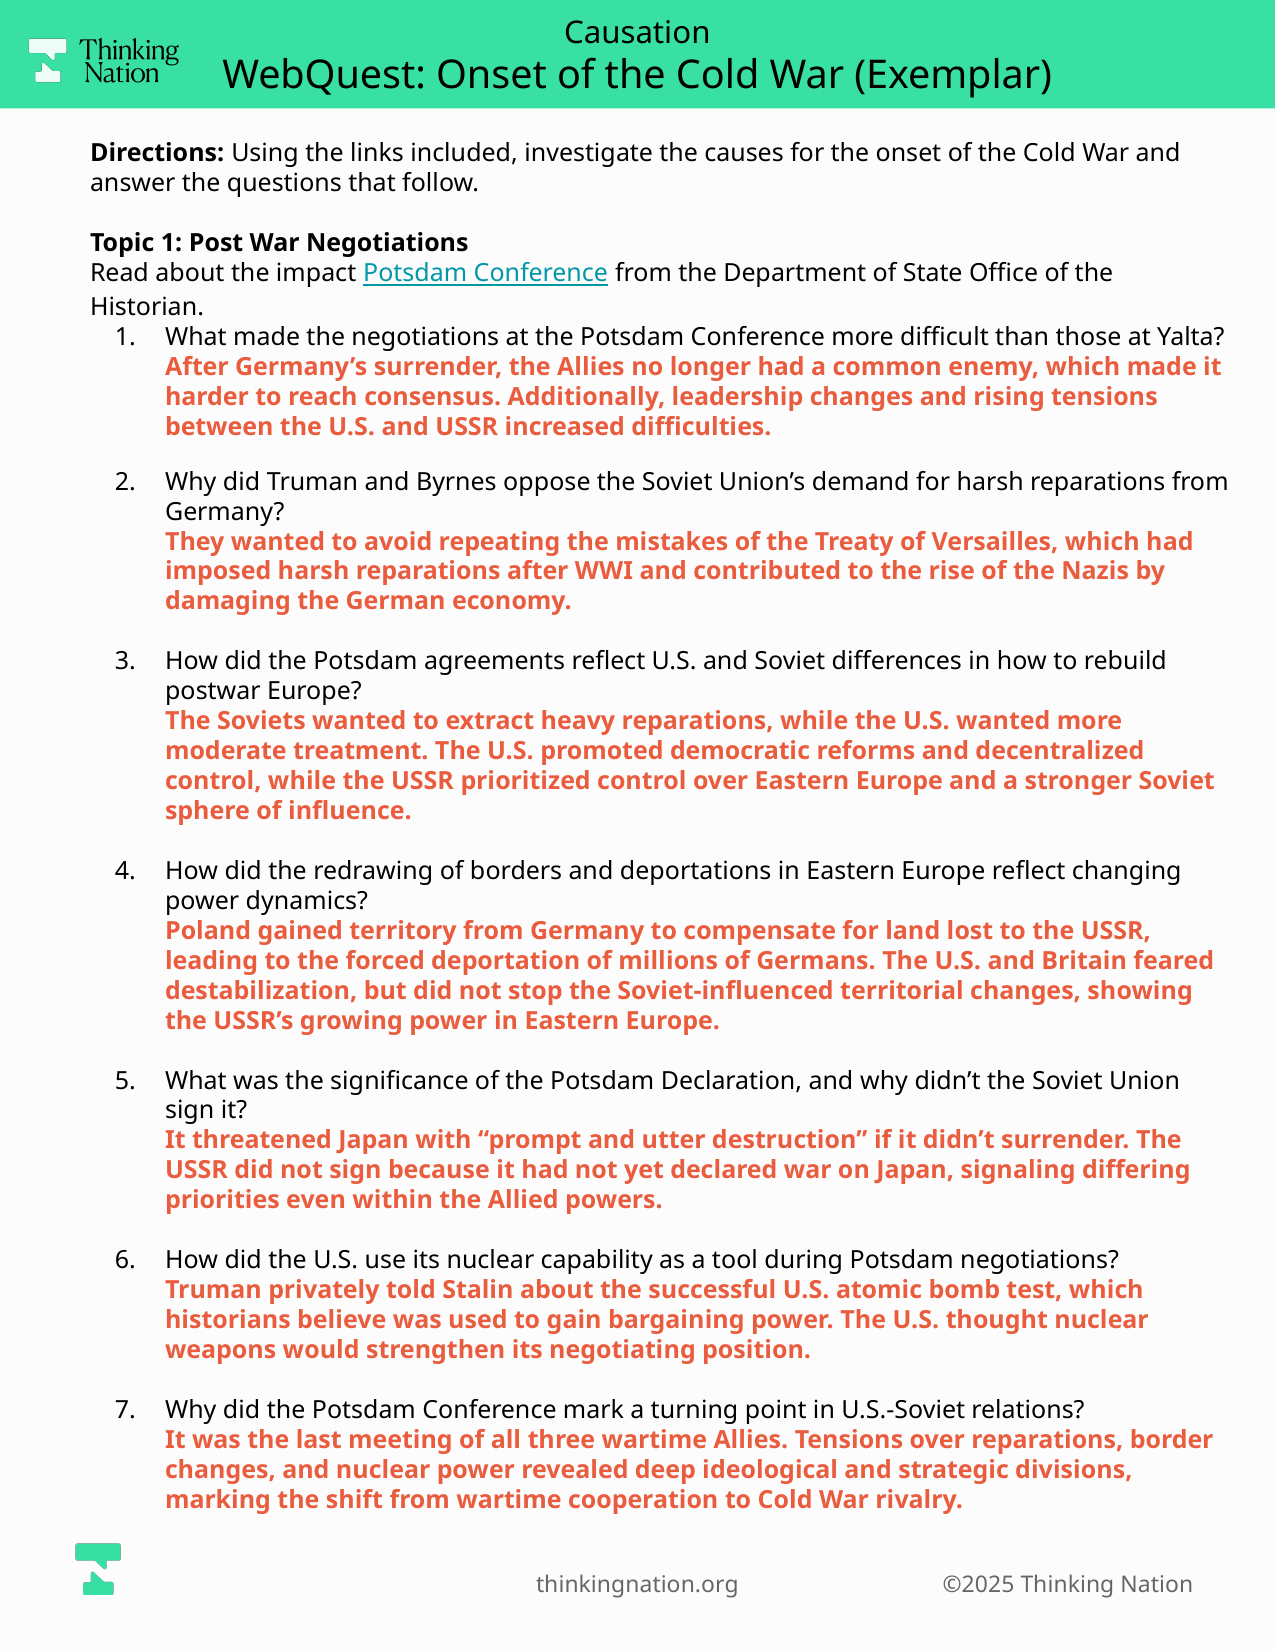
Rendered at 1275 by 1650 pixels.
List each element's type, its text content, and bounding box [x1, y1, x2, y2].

picture [12, 24, 184, 96]
text_box ©2025 Thinking Nation [907, 1553, 1210, 1605]
text_box Directions: Using the links included, investigate the causes for the onset of the Cold War and answer the questions that follow. Topic 1: Post War Negotiations Read about the impact Potsdam Conference from the Department of State Office of the Historian. What made the negotiations at the Potsdam Conference more difficult than those at Yalta? After Germany’s surrender, the Allies no longer had a common enemy, which made it harder to reach consensus. Additionally, leadership changes and rising tensions between the U.S. and USSR increased difficulties. Why did Truman and Byrnes oppose the Soviet Union’s demand for harsh reparations from Germany? They wanted to avoid repeating the mistakes of the Treaty of Versailles, which had imposed harsh reparations after WWI and contributed to the rise of the Nazis by damaging the German economy. How did the Potsdam agreements reflect U.S. and Soviet differences in how to rebuild postwar Europe? The Soviets wanted to extract heavy reparations, while the U.S. wanted more moderate treatment. The U.S. promoted democratic reforms and decentralized control, while the USSR prioritized control over Eastern Europe and a stronger Soviet sphere of influence. How did the redrawing of borders and deportations in Eastern Europe reflect changing power dynamics? Poland gained territory from Germany to compensate for land lost to the USSR, leading to the forced deportation of millions of Germans. The U.S. and Britain feared destabilization, but did not stop the Soviet-influenced territorial changes, showing the USSR’s growing power in Eastern Europe. What was the significance of the Potsdam Declaration, and why didn’t the Soviet Union sign it? It threatened Japan with “prompt and utter destruction” if it didn’t surrender. The USSR did not sign because it had not yet declared war on Japan, signaling differing priorities even within the Allied powers. How did the U.S. use its nuclear capability as a tool during Potsdam negotiations? Truman privately told Stalin about the successful U.S. atomic bomb test, which historians believe was used to gain bargaining power. The U.S. thought nuclear weapons would strengthen its negotiating position. Why did the Potsdam Conference mark a turning point in U.S.-Soviet relations? It was the last meeting of all three wartime Allies. Tensions over reparations, border changes, and nuclear power revealed deep ideological and strategic divisions, marking the shift from wartime cooperation to Cold War rivalry. [74, 121, 1246, 1529]
picture [62, 1533, 134, 1605]
text_box thinkingnation.org [486, 1553, 789, 1605]
text_box Causation WebQuest: Onset of the Cold War (Exemplar) [0, 0, 1275, 109]
